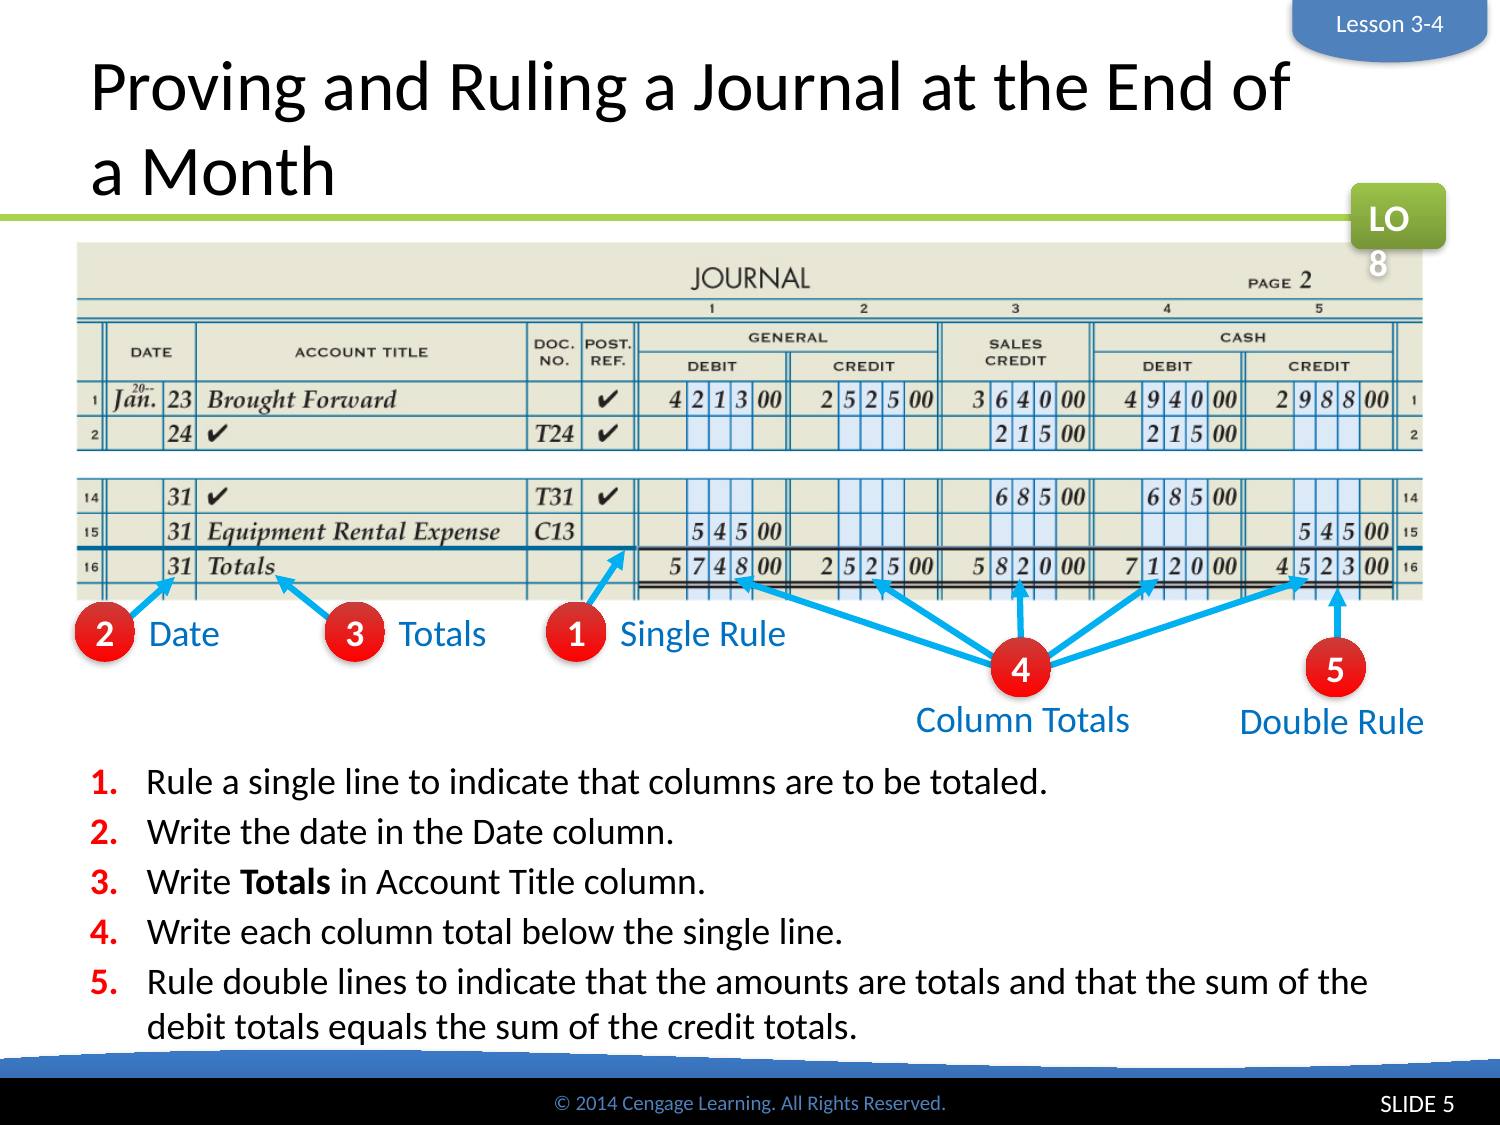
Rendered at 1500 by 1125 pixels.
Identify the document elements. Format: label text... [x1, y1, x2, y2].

text_box 5. Rule double lines to indicate that the amounts are totals and that the sum of the debit totals equals the sum of the credit totals. [75, 960, 1460, 1055]
text_box [1292, 0, 1488, 63]
text_box 4. Write each column total below the single line. [75, 899, 1460, 960]
text_box 3. Write Totals in Account Title column. [74, 849, 1500, 910]
text_box Lesson 3-4 [1321, 0, 1459, 45]
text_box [1224, 587, 1451, 751]
text_box 1. Rule a single line to indicate that columns are to be totaled. [74, 749, 1348, 810]
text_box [274, 574, 513, 663]
text_box LO8 [1350, 183, 1446, 250]
picture [74, 240, 1426, 603]
text_box 2. Write the date in the Date column. [75, 799, 1435, 849]
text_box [74, 576, 271, 663]
title Proving and Ruling a Journal at the End of a Month [75, 29, 1350, 218]
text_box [546, 549, 810, 663]
slide_number SLIDE 5 [1170, 1080, 1470, 1125]
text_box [733, 578, 1310, 749]
